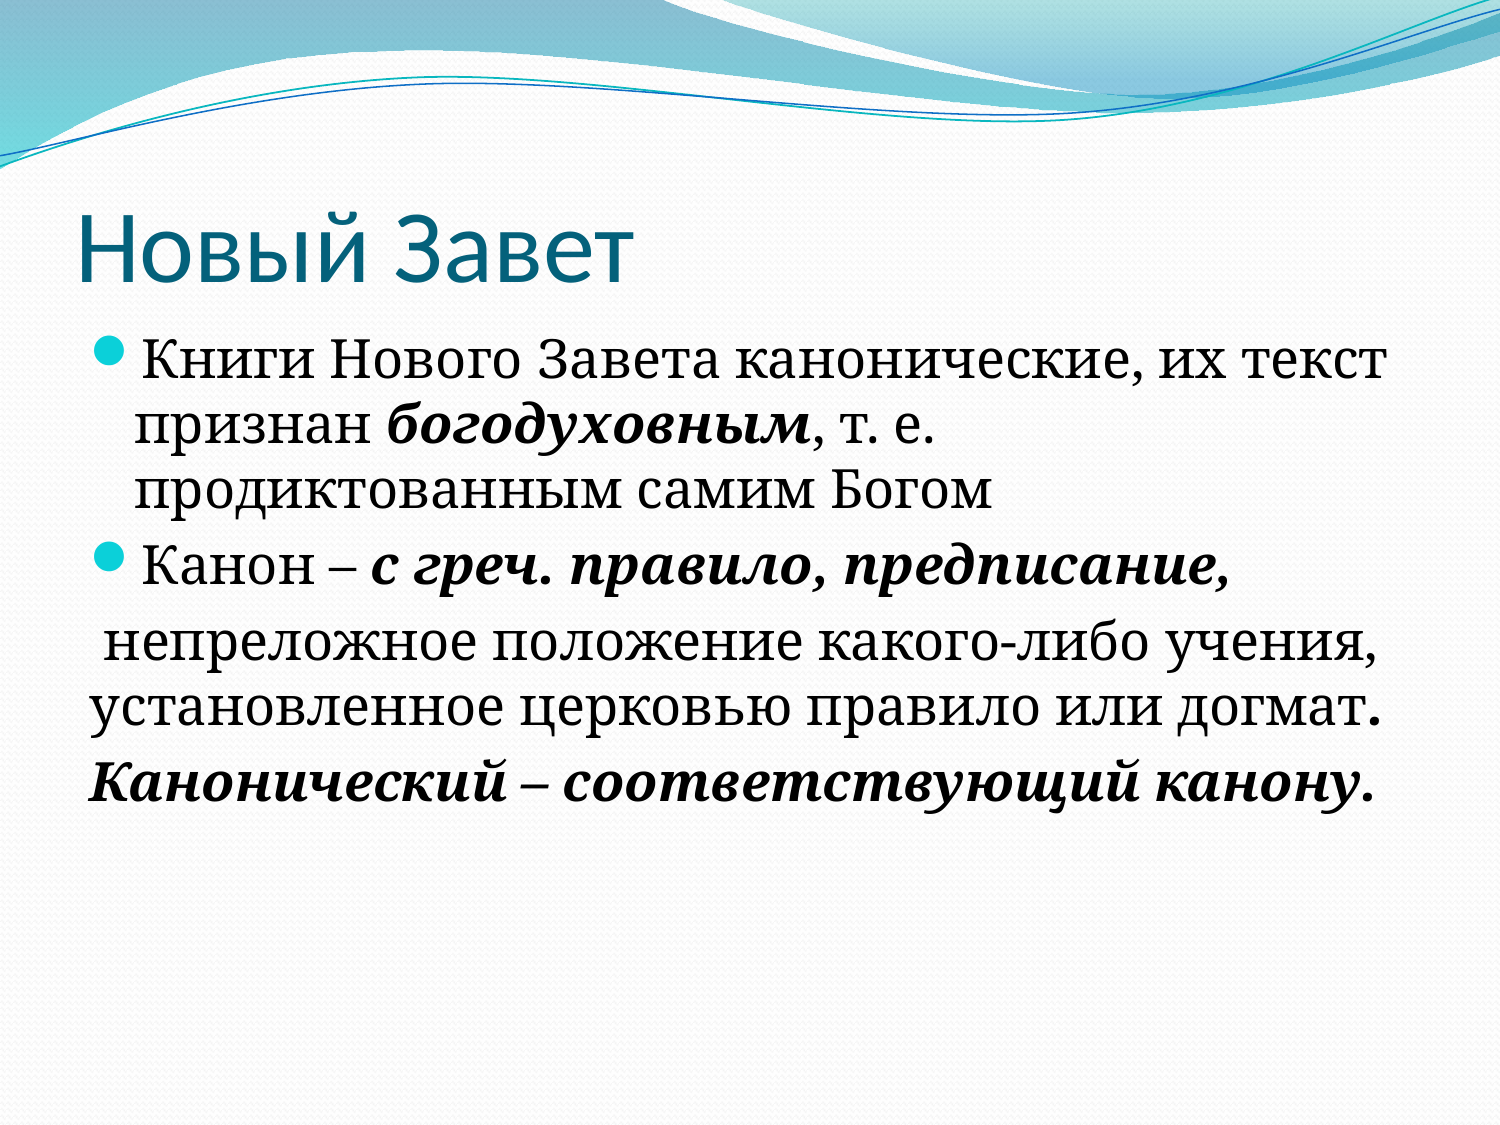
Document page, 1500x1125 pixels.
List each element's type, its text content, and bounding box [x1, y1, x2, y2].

list Книги Нового Завета канонические, их текст признан богодуховным, т. е. продиктованным самим Богом Канон – с греч. правило, предписание, непреложное положение какого-либо учения, установленное церковью правило или догмат. Канонический – соответствующий канону. [75, 317, 1425, 1038]
title Новый Завет [75, 115, 1425, 303]
